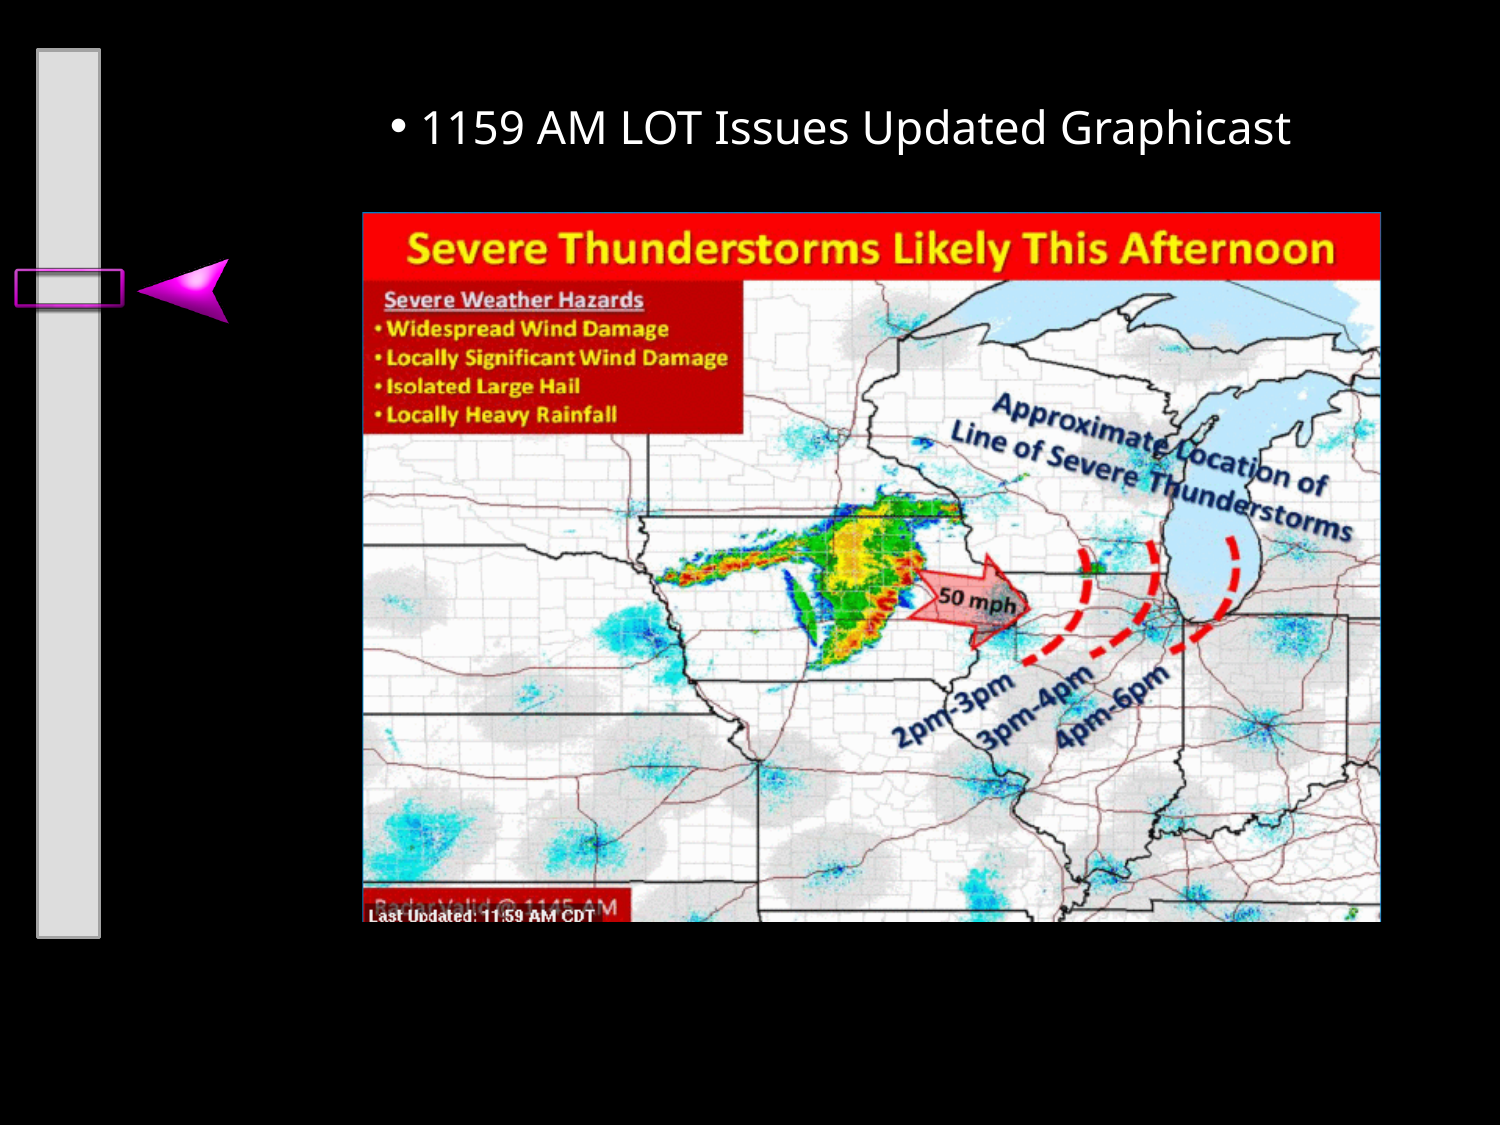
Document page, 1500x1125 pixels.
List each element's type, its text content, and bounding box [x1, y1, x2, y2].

text_box [36, 324, 101, 939]
text_box [36, 48, 101, 261]
picture [0, 237, 243, 351]
picture [362, 212, 1382, 923]
text_box 1159 AM LOT Issues Updated Graphicast [375, 87, 1463, 163]
